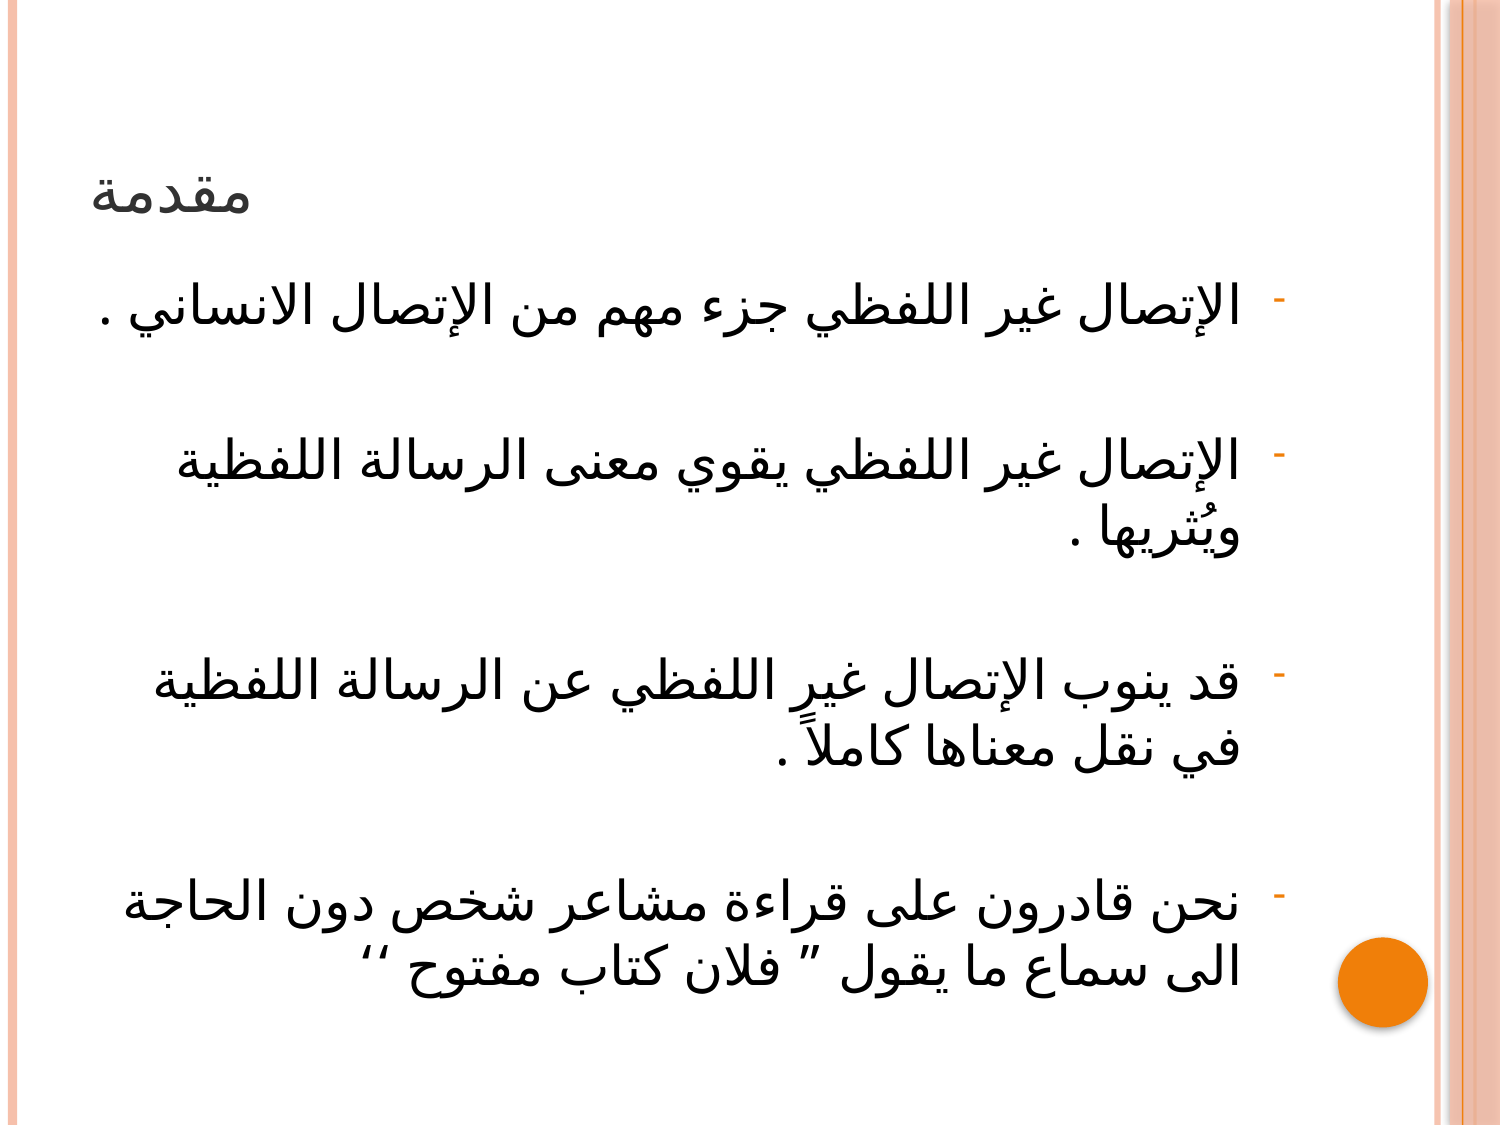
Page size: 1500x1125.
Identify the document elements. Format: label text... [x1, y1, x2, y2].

list الإتصال غير اللفظي جزء مهم من الإتصال الانساني . الإتصال غير اللفظي يقوي معنى الرسالة اللفظية ويُثريها . قد ينوب الإتصال غير اللفظي عن الرسالة اللفظية في نقل معناها كاملاً . نحن قادرون على قراءة مشاعر شخص دون الحاجة الى سماع ما يقول ” فلان كتاب مفتوح ‘‘ [75, 262, 1300, 1062]
title مقدمة [75, 45, 1300, 233]
